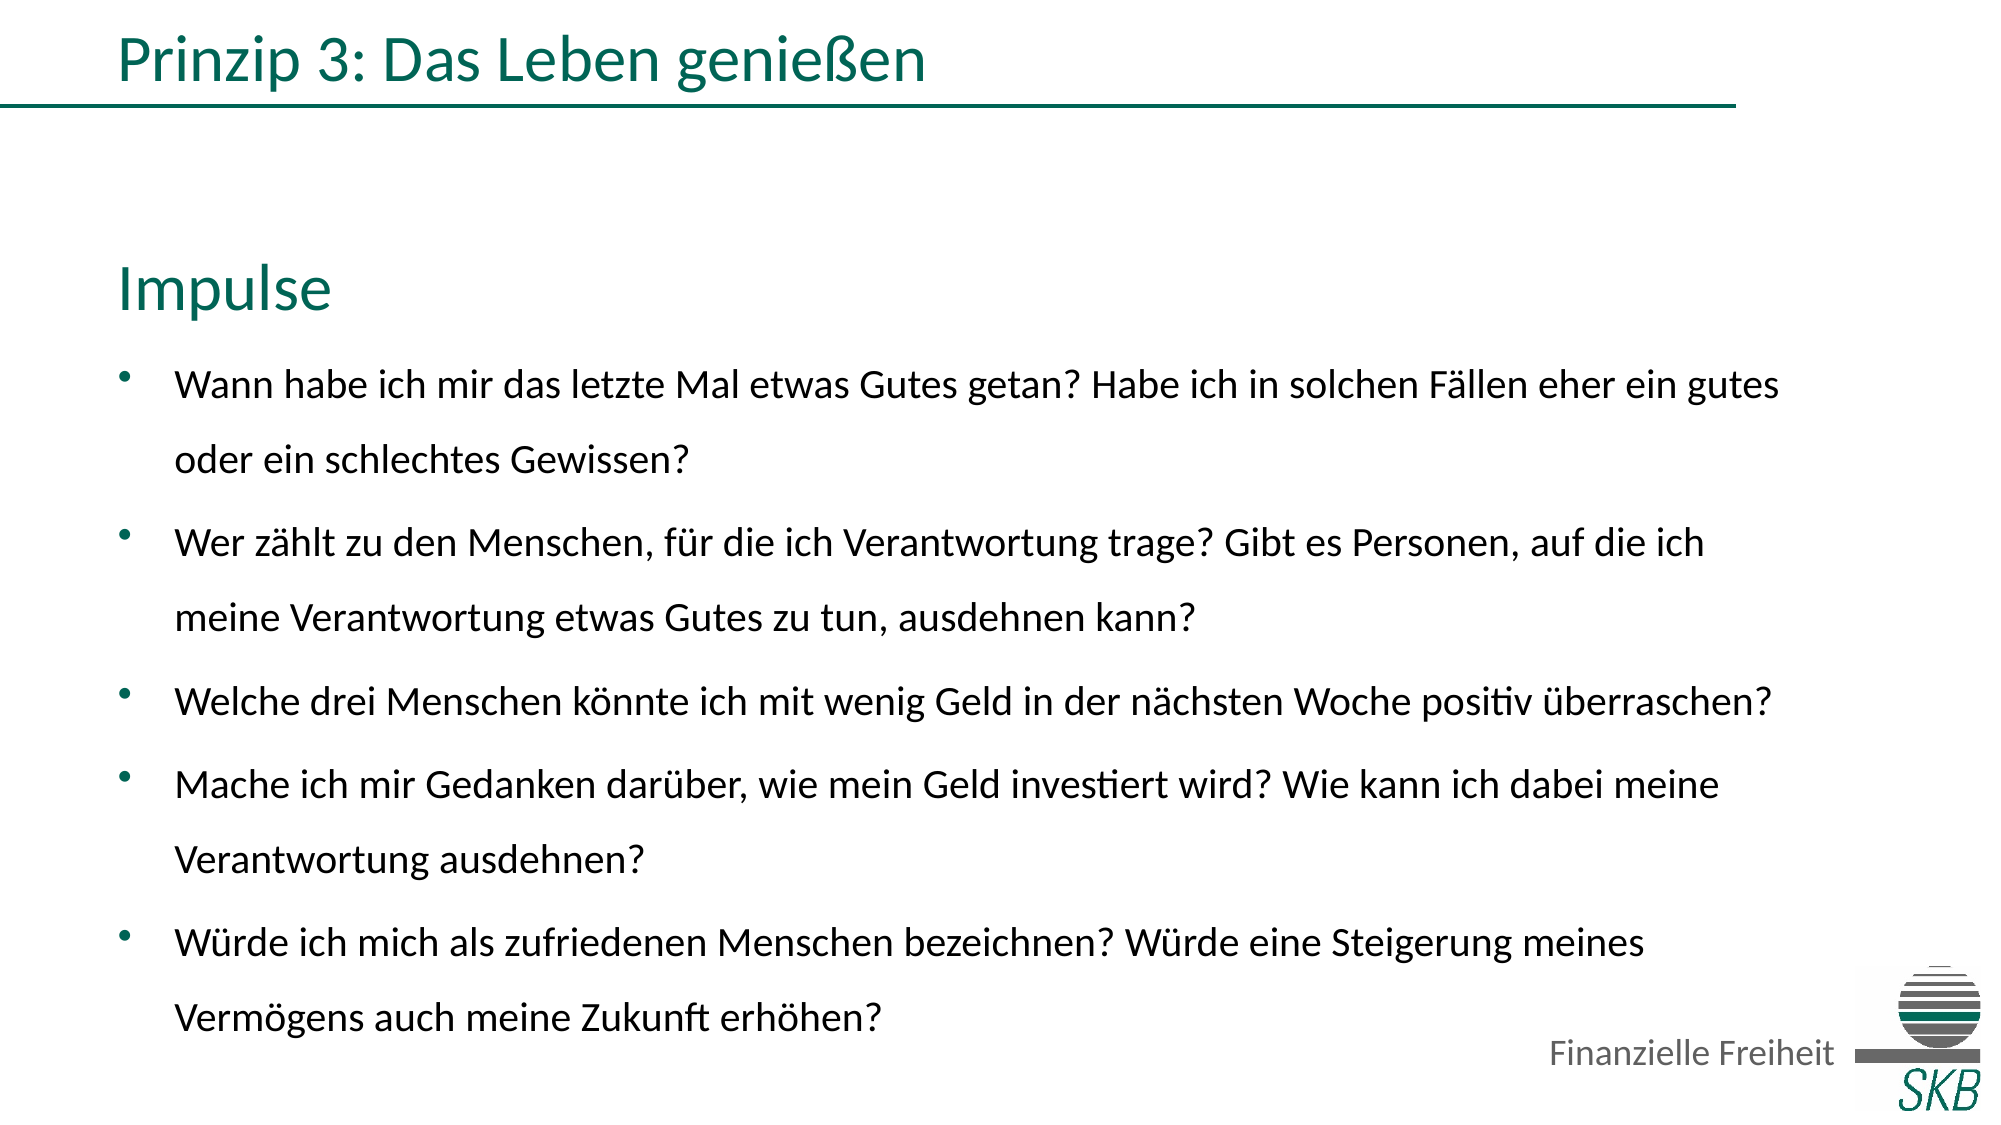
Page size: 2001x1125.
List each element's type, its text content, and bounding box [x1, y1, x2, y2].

list Impulse Wann habe ich mir das letzte Mal etwas Gutes getan? Habe ich in solchen Fällen eher ein gutes oder ein schlechtes Gewissen? Wer zählt zu den Menschen, für die ich Verantwortung trage? Gibt es Personen, auf die ich meine Verantwortung etwas Gutes zu tun, ausdehnen kann? Welche drei Menschen könnte ich mit wenig Geld in der nächsten Woche positiv überraschen? Mache ich mir Gedanken darüber, wie mein Geld investiert wird? Wie kann ich dabei meine Verantwortung ausdehnen? Würde ich mich als zufriedenen Menschen bezeichnen? Würde eine Steigerung meines Vermögens auch meine Zukunft erhöhen? [117, 243, 1792, 1059]
text_box Prinzip 3: Das Leben genießen [102, 7, 1300, 80]
picture [1855, 966, 1981, 1111]
